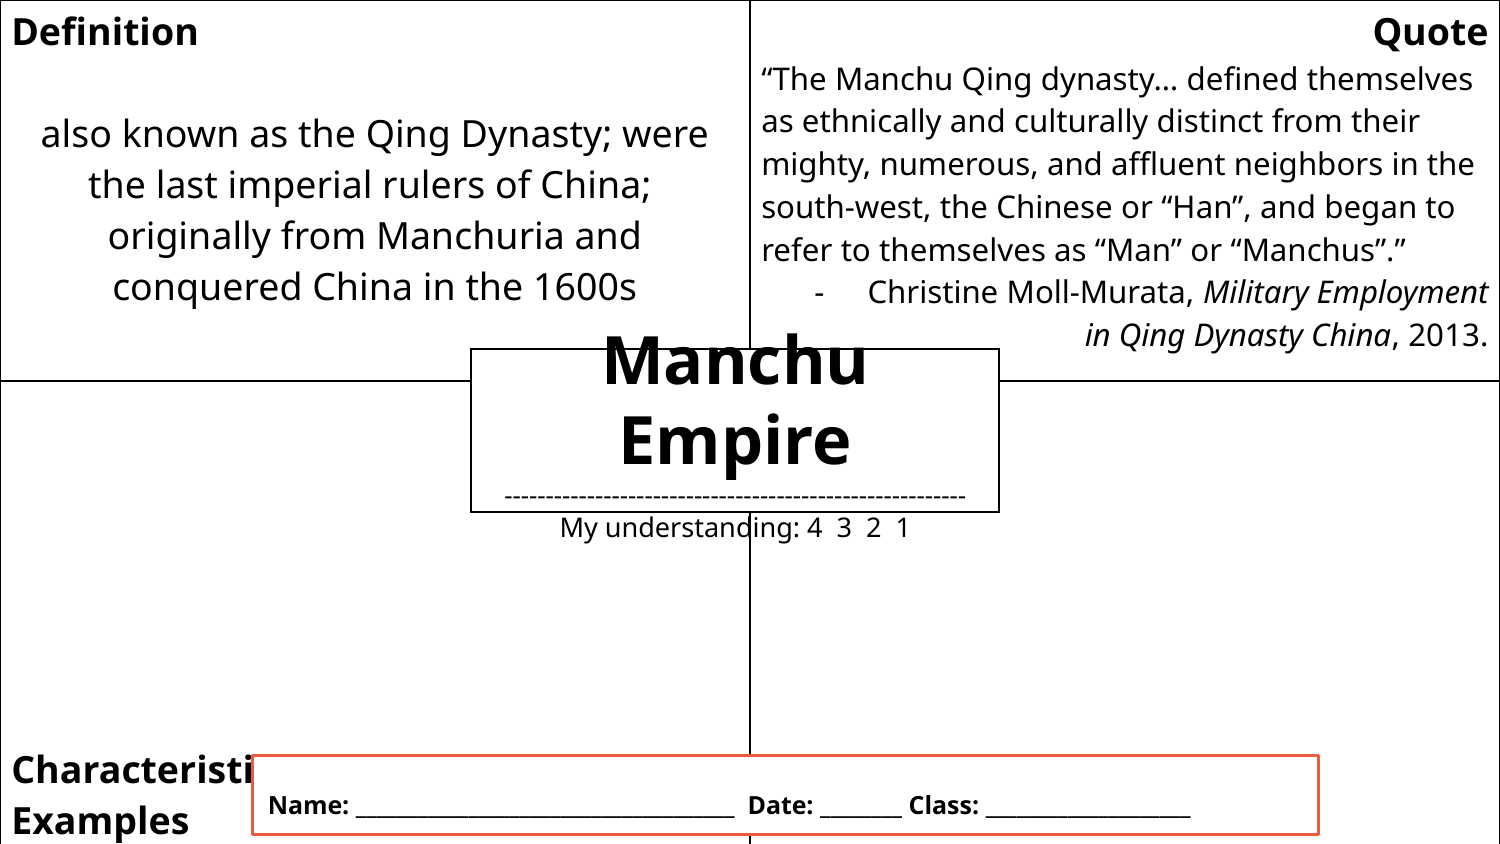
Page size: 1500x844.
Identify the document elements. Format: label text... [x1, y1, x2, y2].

table_header Definition also known as the Qing Dynasty; were the last imperial rulers of China; originally from Manchuria and conquered China in the 1600s [1, 1, 749, 380]
text_box Name: _____________________________________ Date: ________ Class: ____________________ [252, 755, 1319, 835]
table_cell Question [751, 382, 1499, 844]
text_box Manchu Empire -------------------------------------------------------- My understanding: 4 3 2 1 [471, 349, 1000, 513]
table_header Quote “The Manchu Qing dynasty… defined themselves as ethnically and culturally distinct from their mighty, numerous, and affluent neighbors in the south-west, the Chinese or “Han”, and began to refer to themselves as “Man” or “Manchus”.” Christine Moll-Murata, Military Employment in Qing Dynasty China, 2013. [751, 1, 1499, 380]
table_cell Characteristics/ Examples [1, 382, 749, 844]
